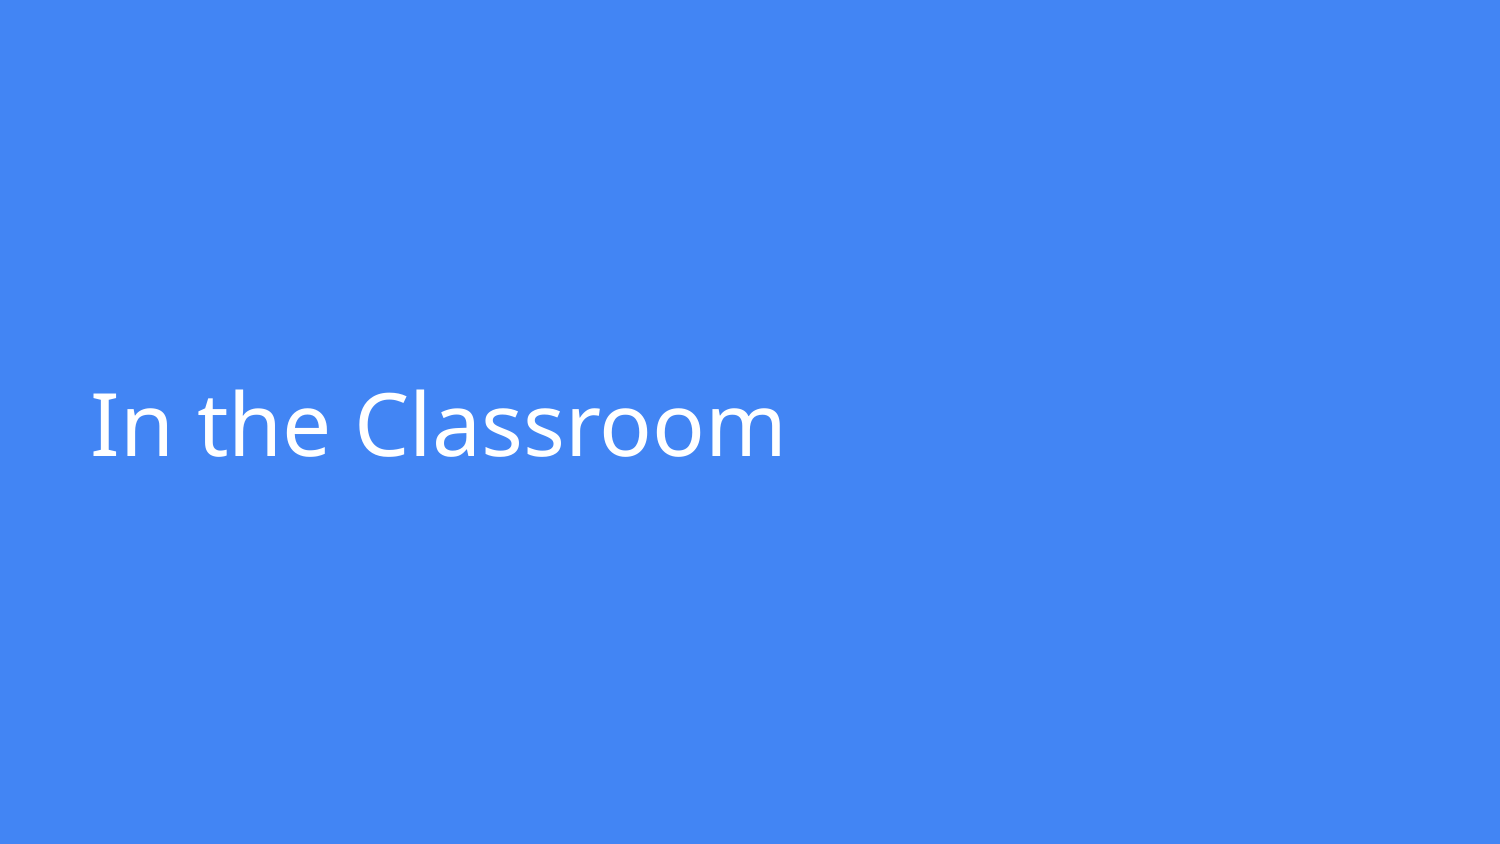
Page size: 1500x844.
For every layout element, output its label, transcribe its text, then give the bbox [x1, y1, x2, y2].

title In the Classroom [75, 338, 1425, 505]
